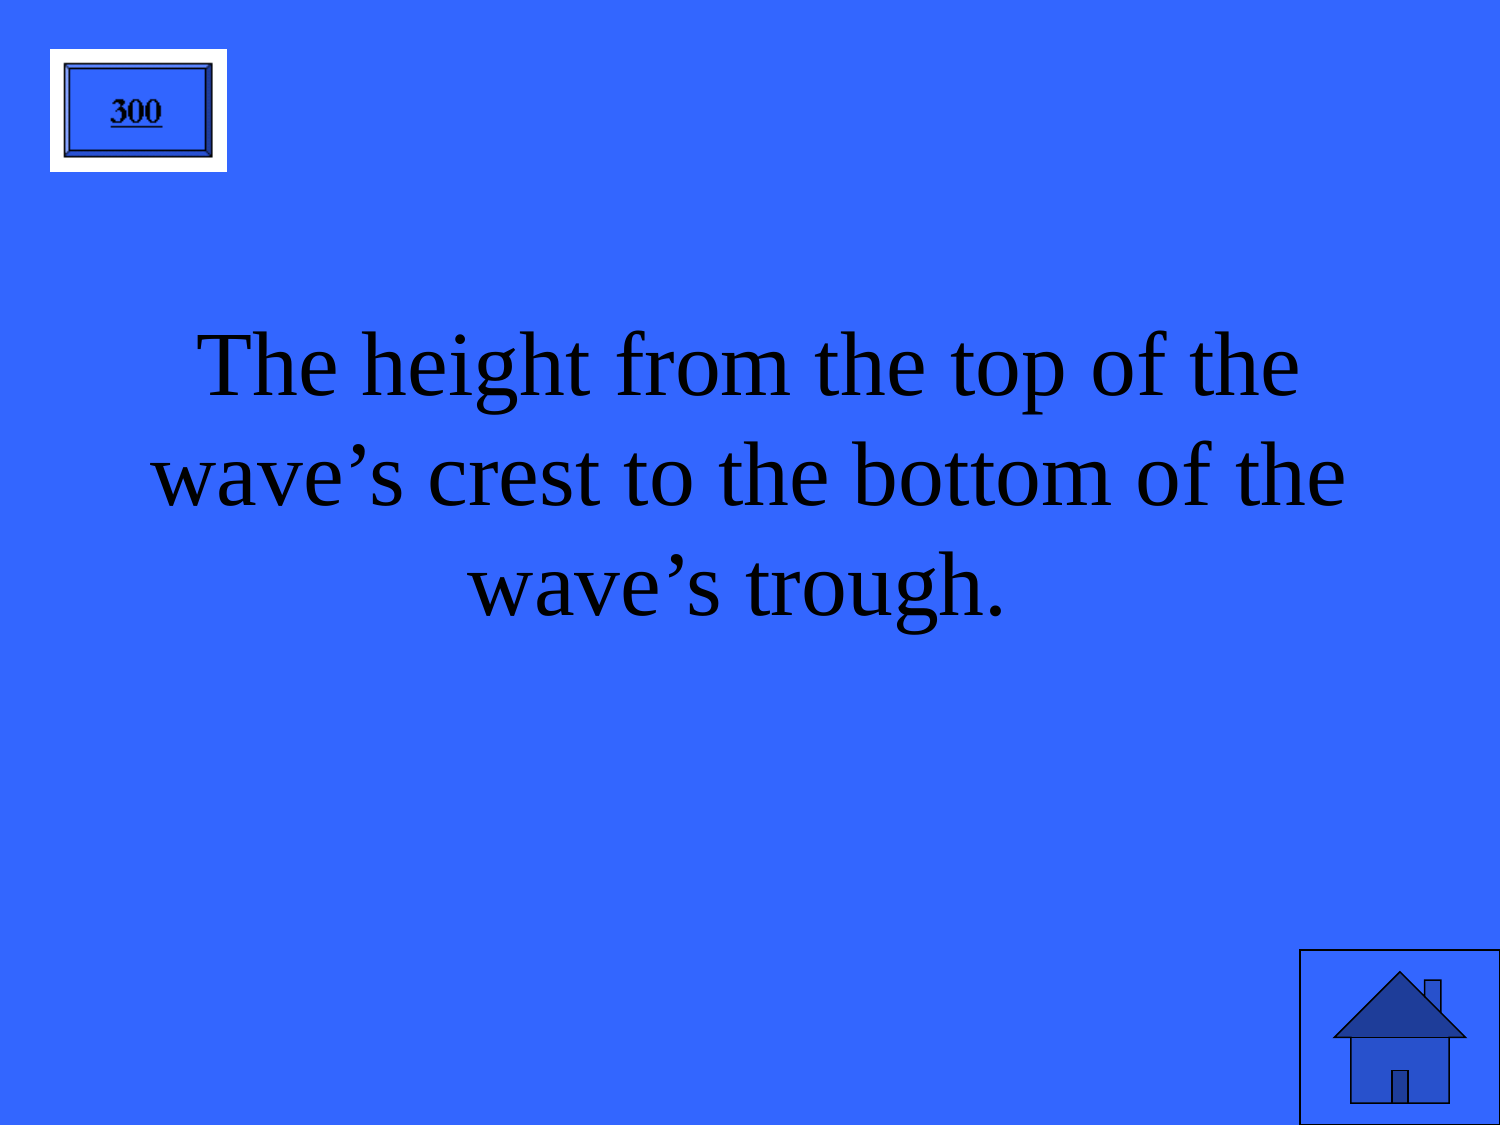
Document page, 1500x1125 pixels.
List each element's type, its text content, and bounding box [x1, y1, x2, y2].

picture [49, 49, 227, 173]
title The height from the top of the wave’s crest to the bottom of the wave’s trough. [112, 374, 1388, 563]
text_box [1299, 950, 1500, 1125]
